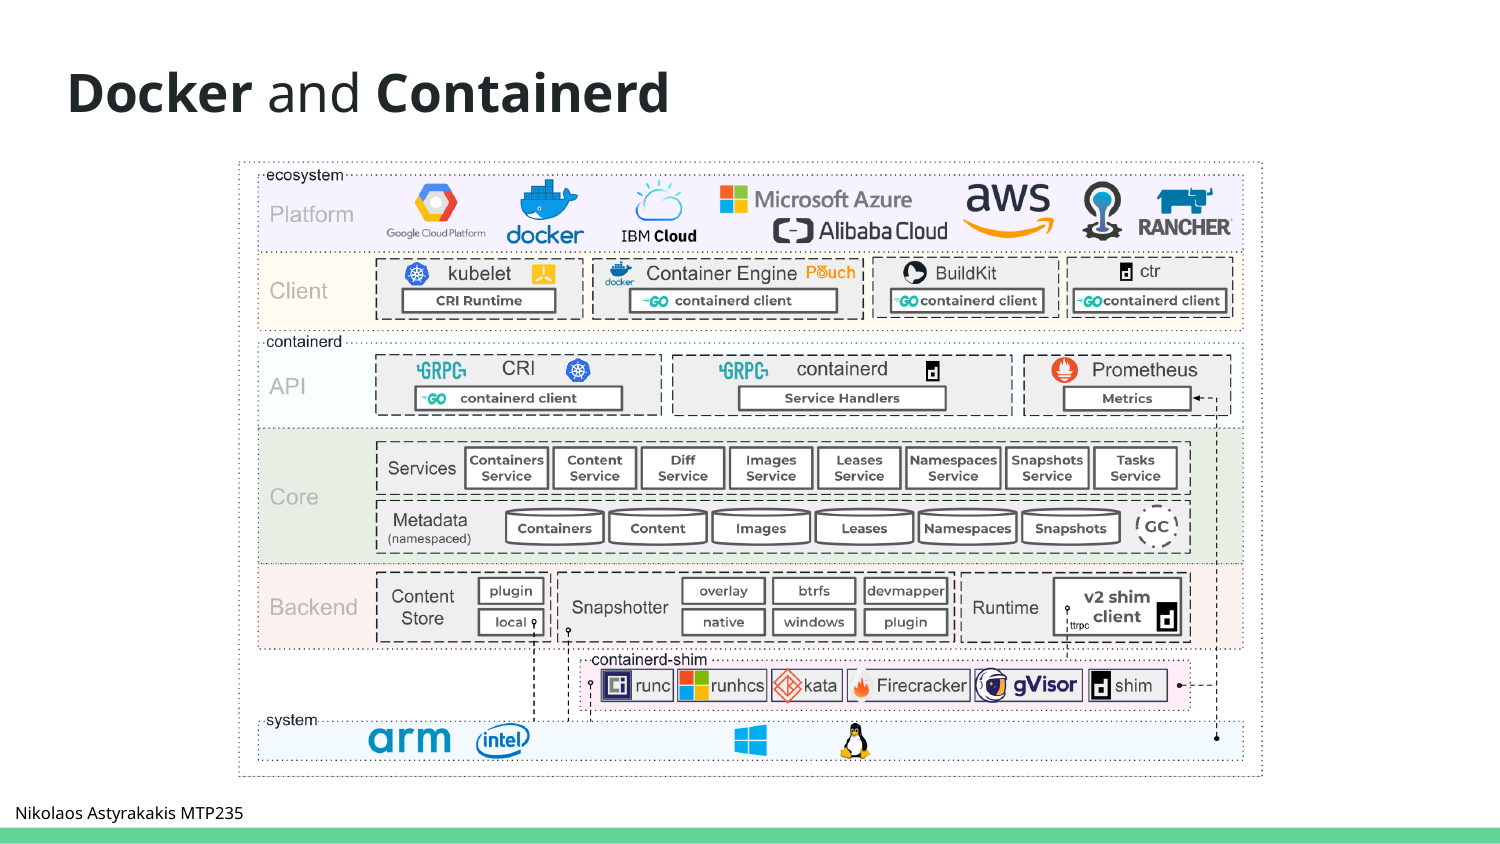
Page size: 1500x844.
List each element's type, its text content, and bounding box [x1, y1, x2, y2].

text_box Nikolaos Astyrakakis MTP235 [0, 793, 1247, 834]
title Docker and Containerd [51, 44, 1449, 139]
picture [234, 156, 1266, 782]
